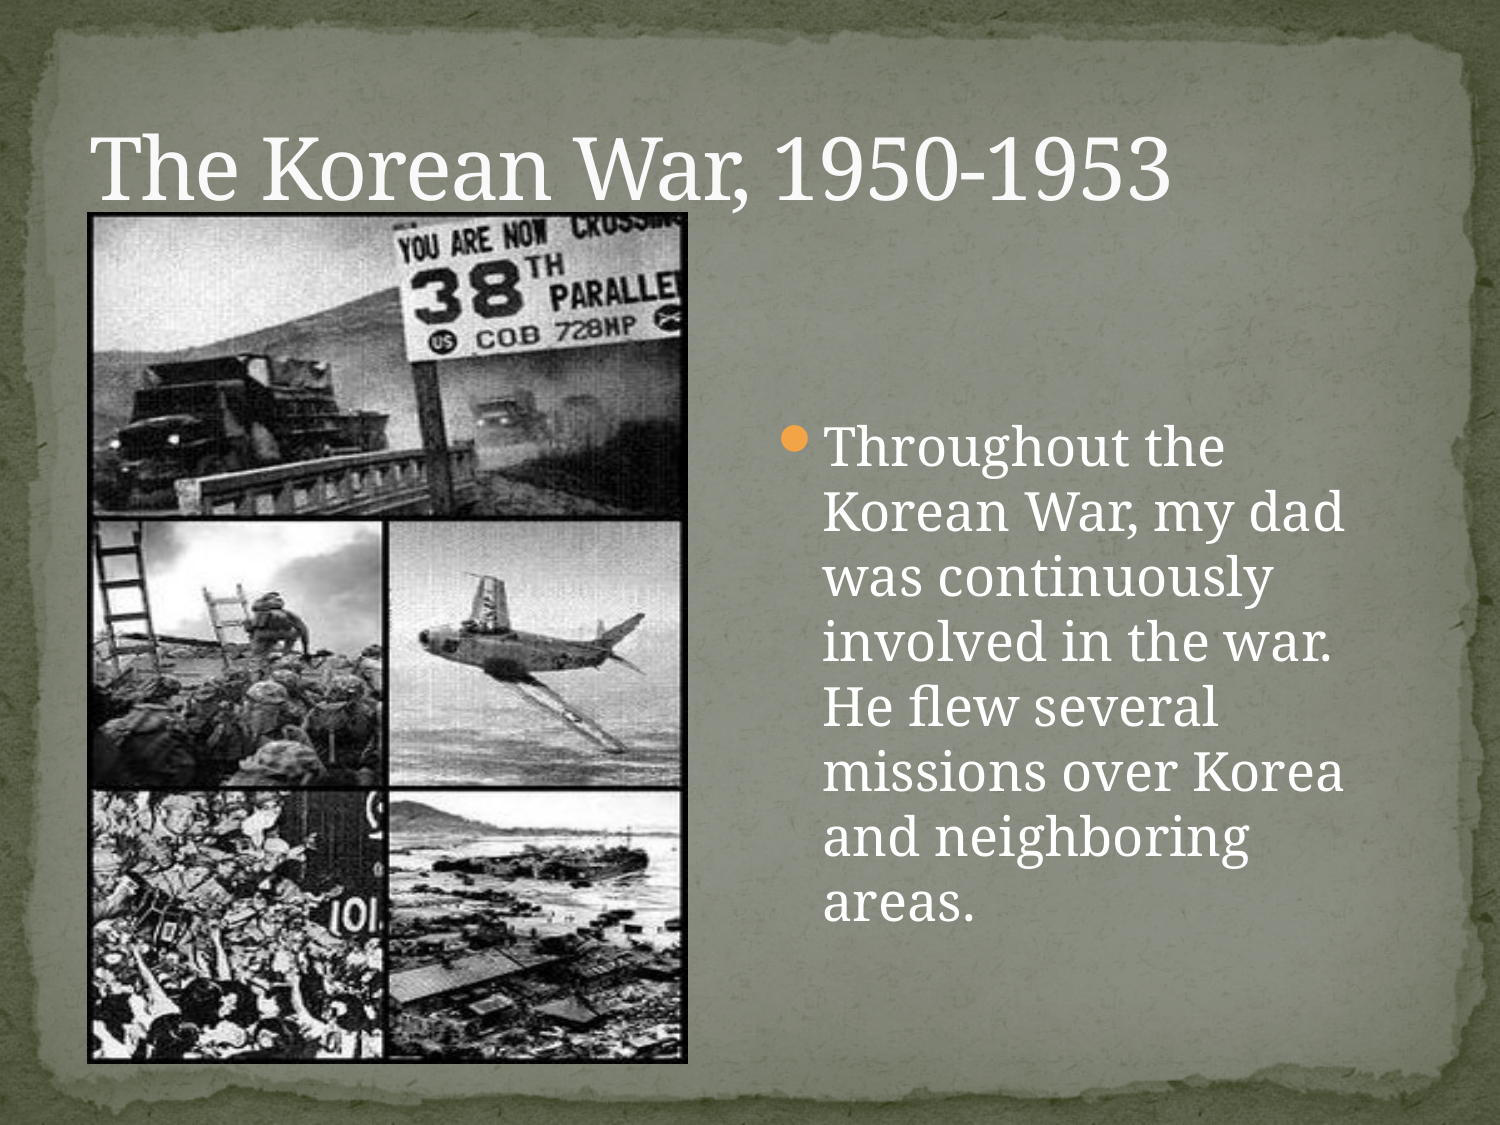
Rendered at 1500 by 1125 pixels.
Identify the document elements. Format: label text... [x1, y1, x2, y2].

title The Korean War, 1950-1953 [74, 24, 1425, 225]
list Throughout the Korean War, my dad was continuously involved in the war. He flew several missions over Korea and neighboring areas. [762, 249, 1429, 1000]
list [90, 215, 686, 1062]
